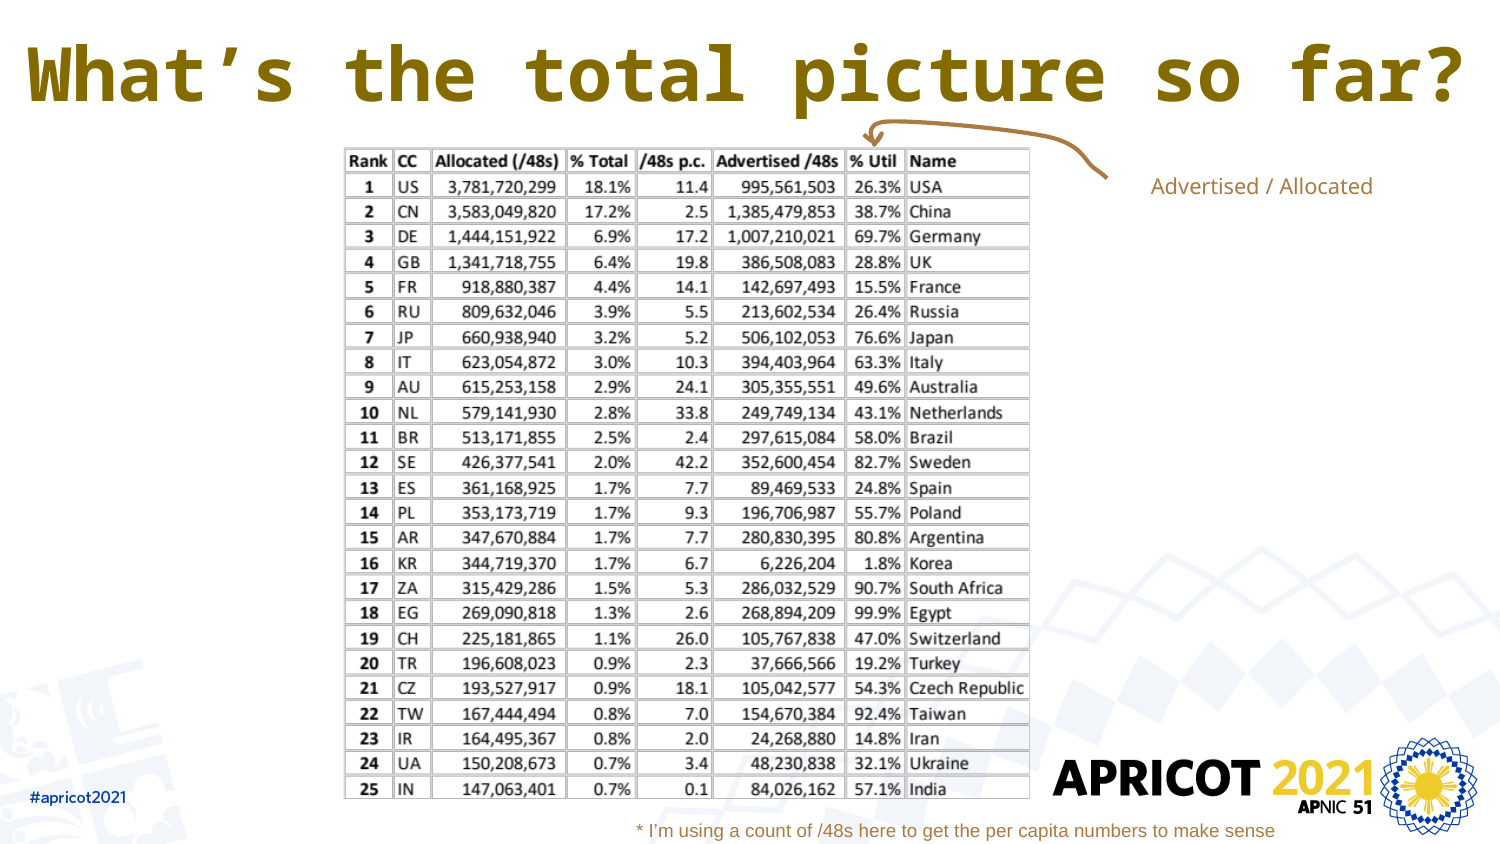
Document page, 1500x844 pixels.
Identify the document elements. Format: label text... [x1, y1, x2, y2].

text_box [862, 119, 1109, 180]
picture [0, 0, 1500, 844]
text_box Advertised / Allocated [1135, 165, 1389, 207]
title What’s the total picture so far? [27, 0, 1473, 154]
text_box * I’m using a count of /48s here to get the per capita numbers to make sense [621, 811, 1291, 844]
